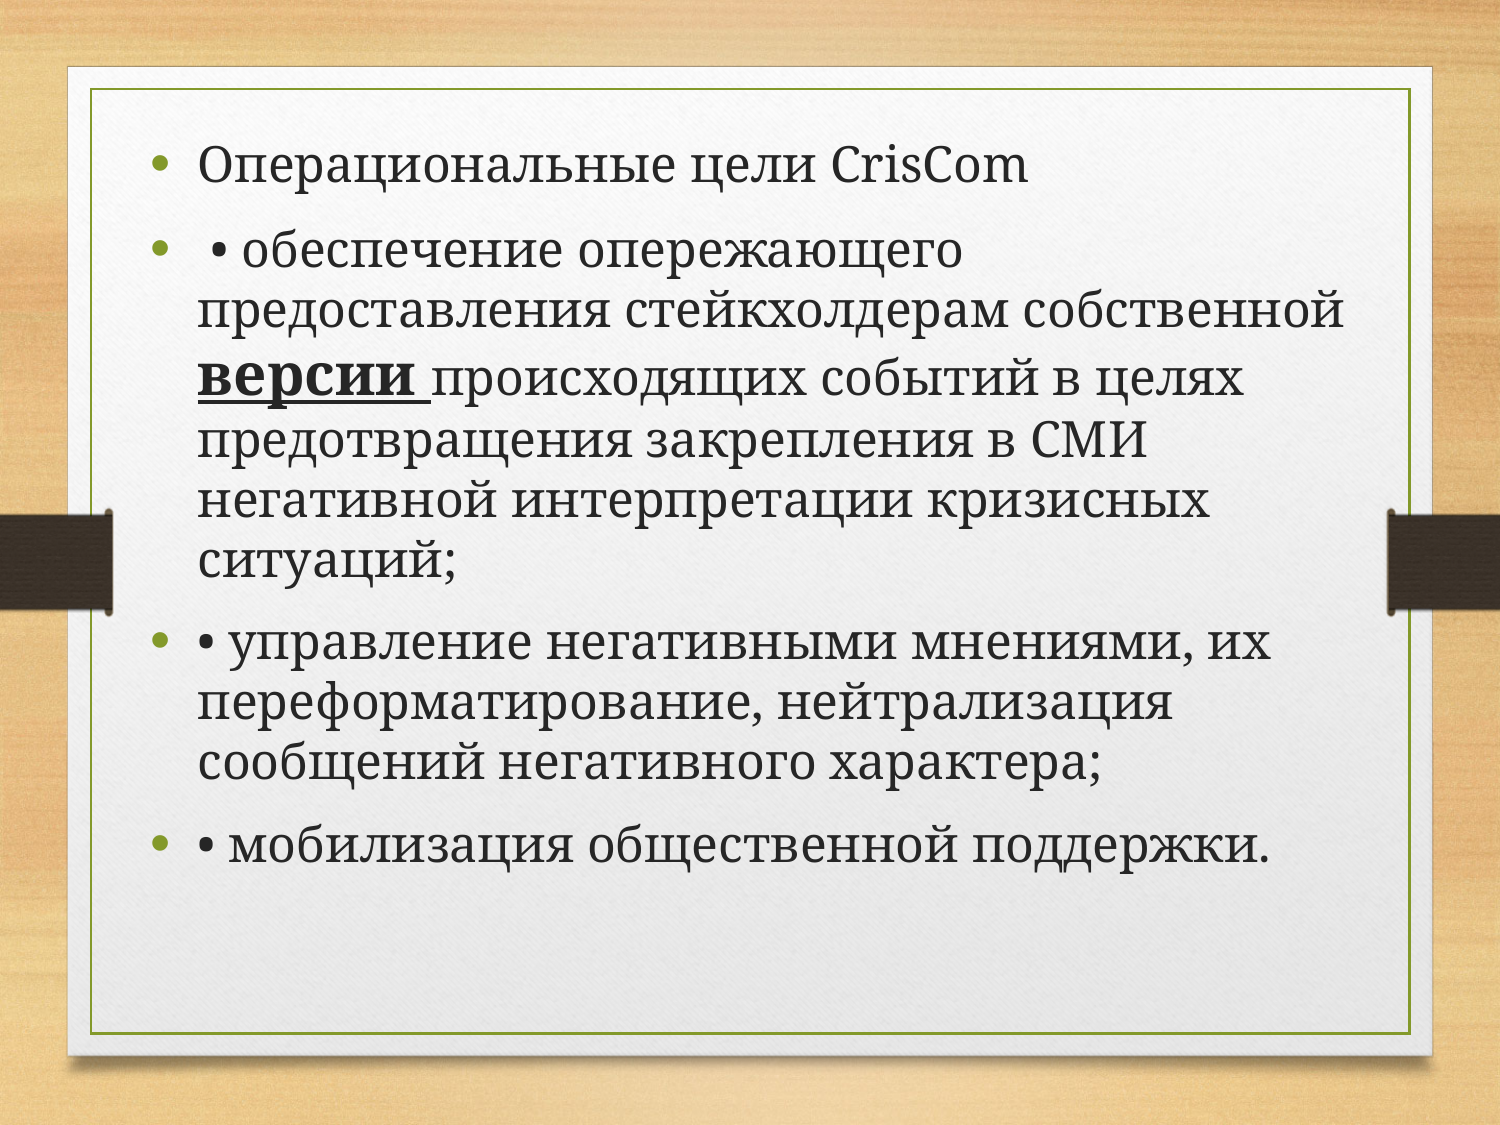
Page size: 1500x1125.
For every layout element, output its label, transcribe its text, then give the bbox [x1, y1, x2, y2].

list Операциональные цели CrisCom • обеспечение опережающего предоставления стейкхолдерам собственной версии происходящих событий в целях предотвращения закрепления в СМИ негативной интерпретации кризисных ситуаций; • управление негативными мнениями, их переформатирование, нейтрализация сообщений негативного характера; • мобилизация общественной поддержки. [135, 125, 1361, 925]
picture [0, 0, 1500, 1125]
